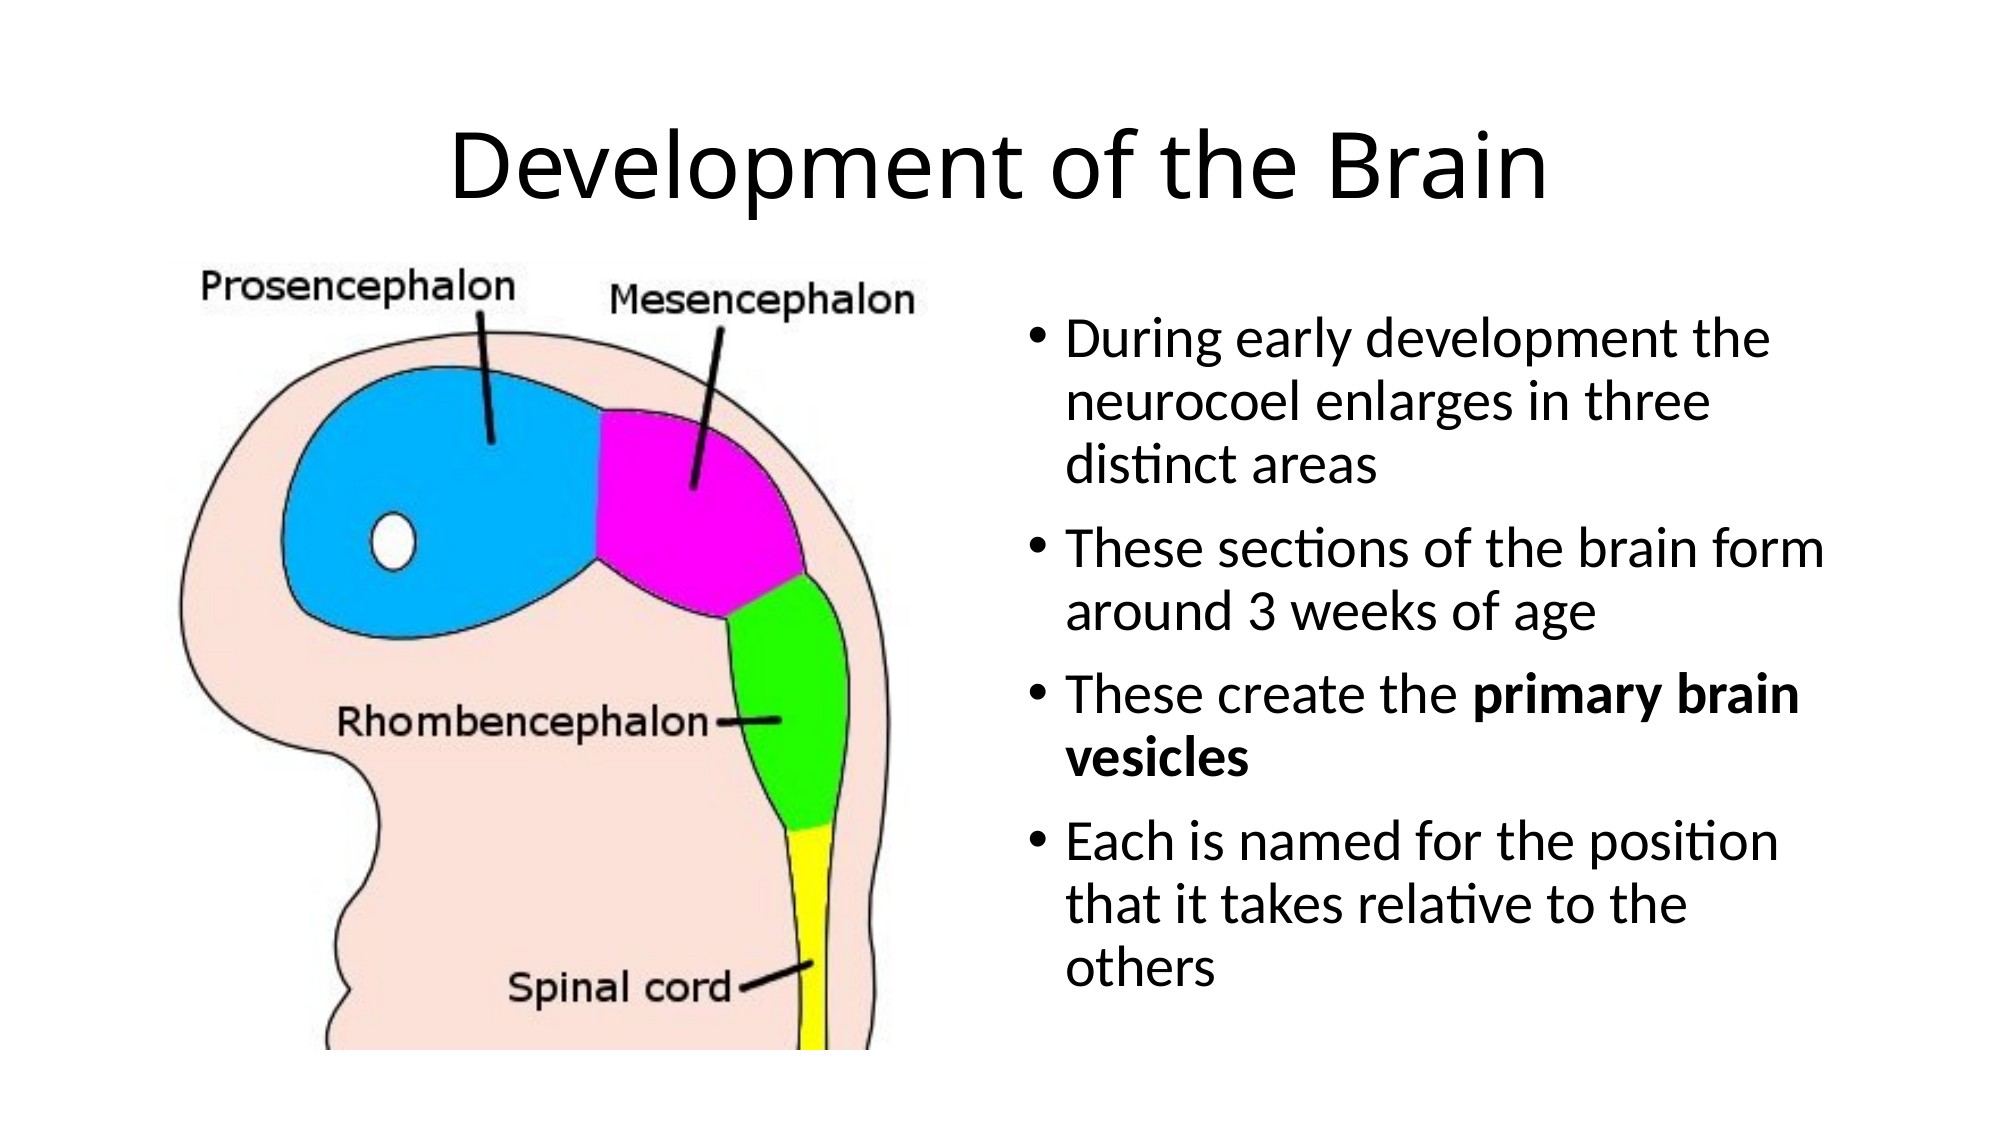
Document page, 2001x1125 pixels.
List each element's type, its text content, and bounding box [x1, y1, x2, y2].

list During early development the neurocoel enlarges in three distinct areas These sections of the brain form around 3 weeks of age These create the primary brain vesicles Each is named for the position that it takes relative to the others [1012, 299, 1863, 1014]
picture [165, 262, 928, 1050]
title Development of the Brain [137, 59, 1863, 278]
